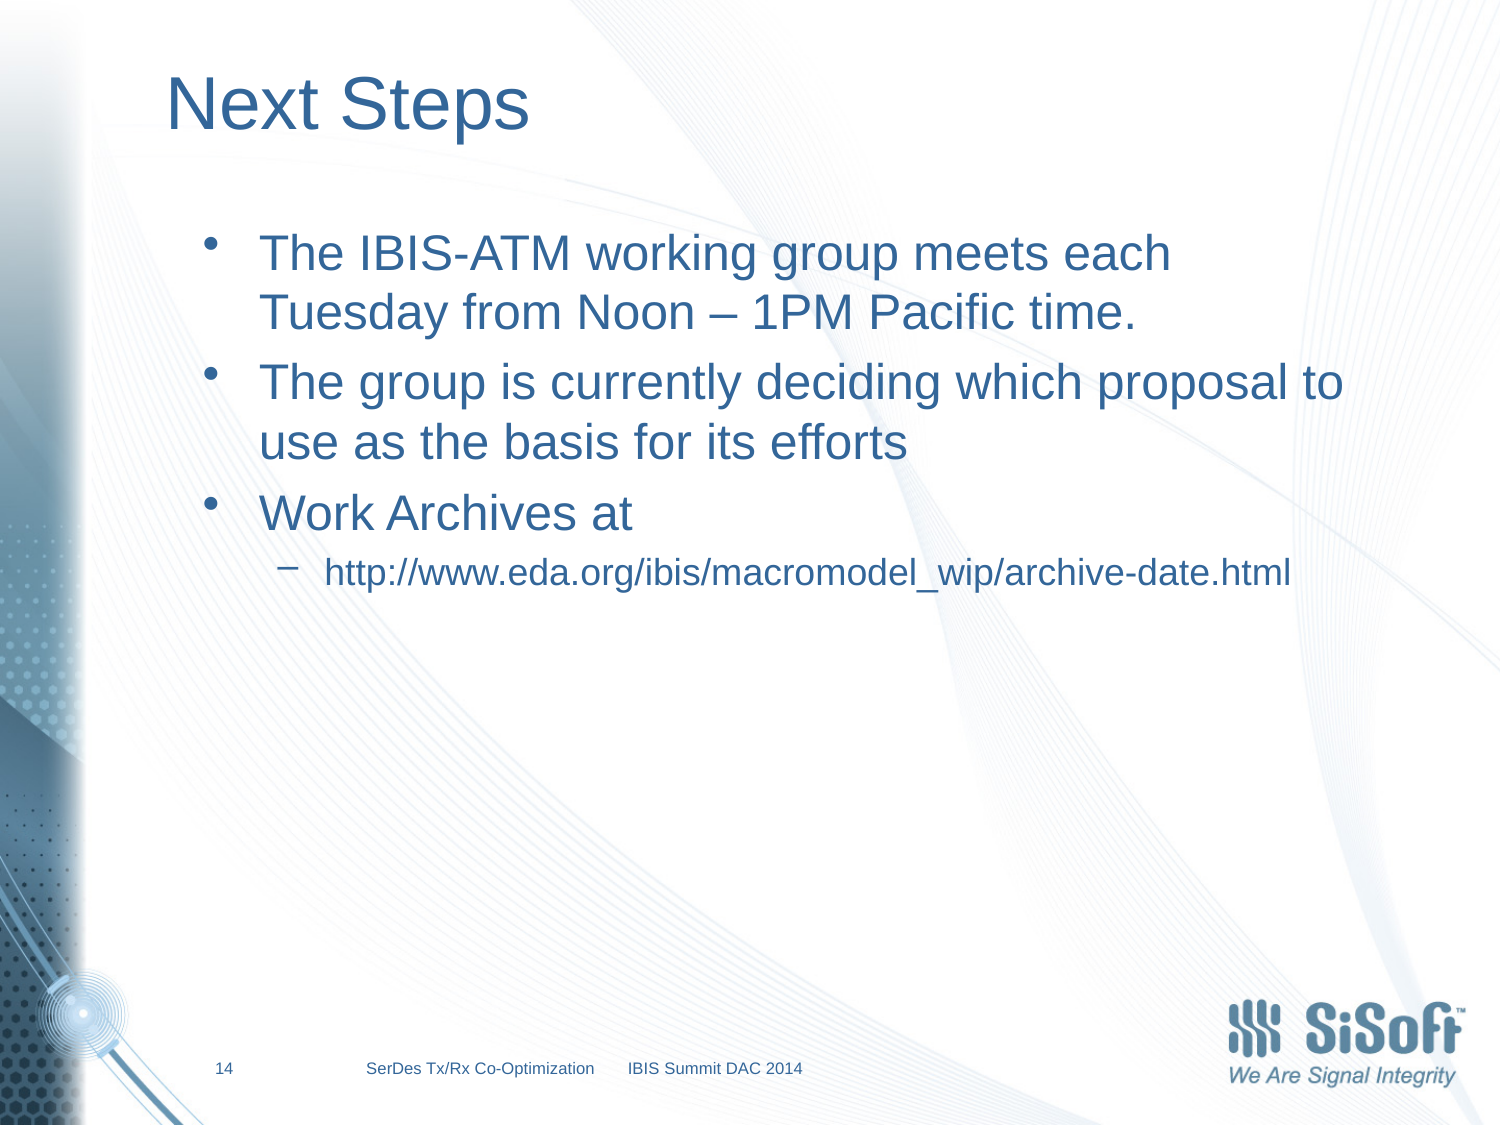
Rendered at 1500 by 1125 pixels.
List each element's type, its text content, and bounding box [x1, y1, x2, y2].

footer 14 SerDes Tx/Rx Co-Optimization IBIS Summit DAC 2014 [200, 1050, 975, 1104]
picture [0, 0, 1500, 1125]
title Next Steps [150, 24, 1300, 175]
list The IBIS-ATM working group meets each Tuesday from Noon – 1PM Pacific time. The group is currently deciding which proposal to use as the basis for its efforts Work Archives at http://www.eda.org/ibis/macromodel_wip/archive-date.html [187, 212, 1363, 963]
